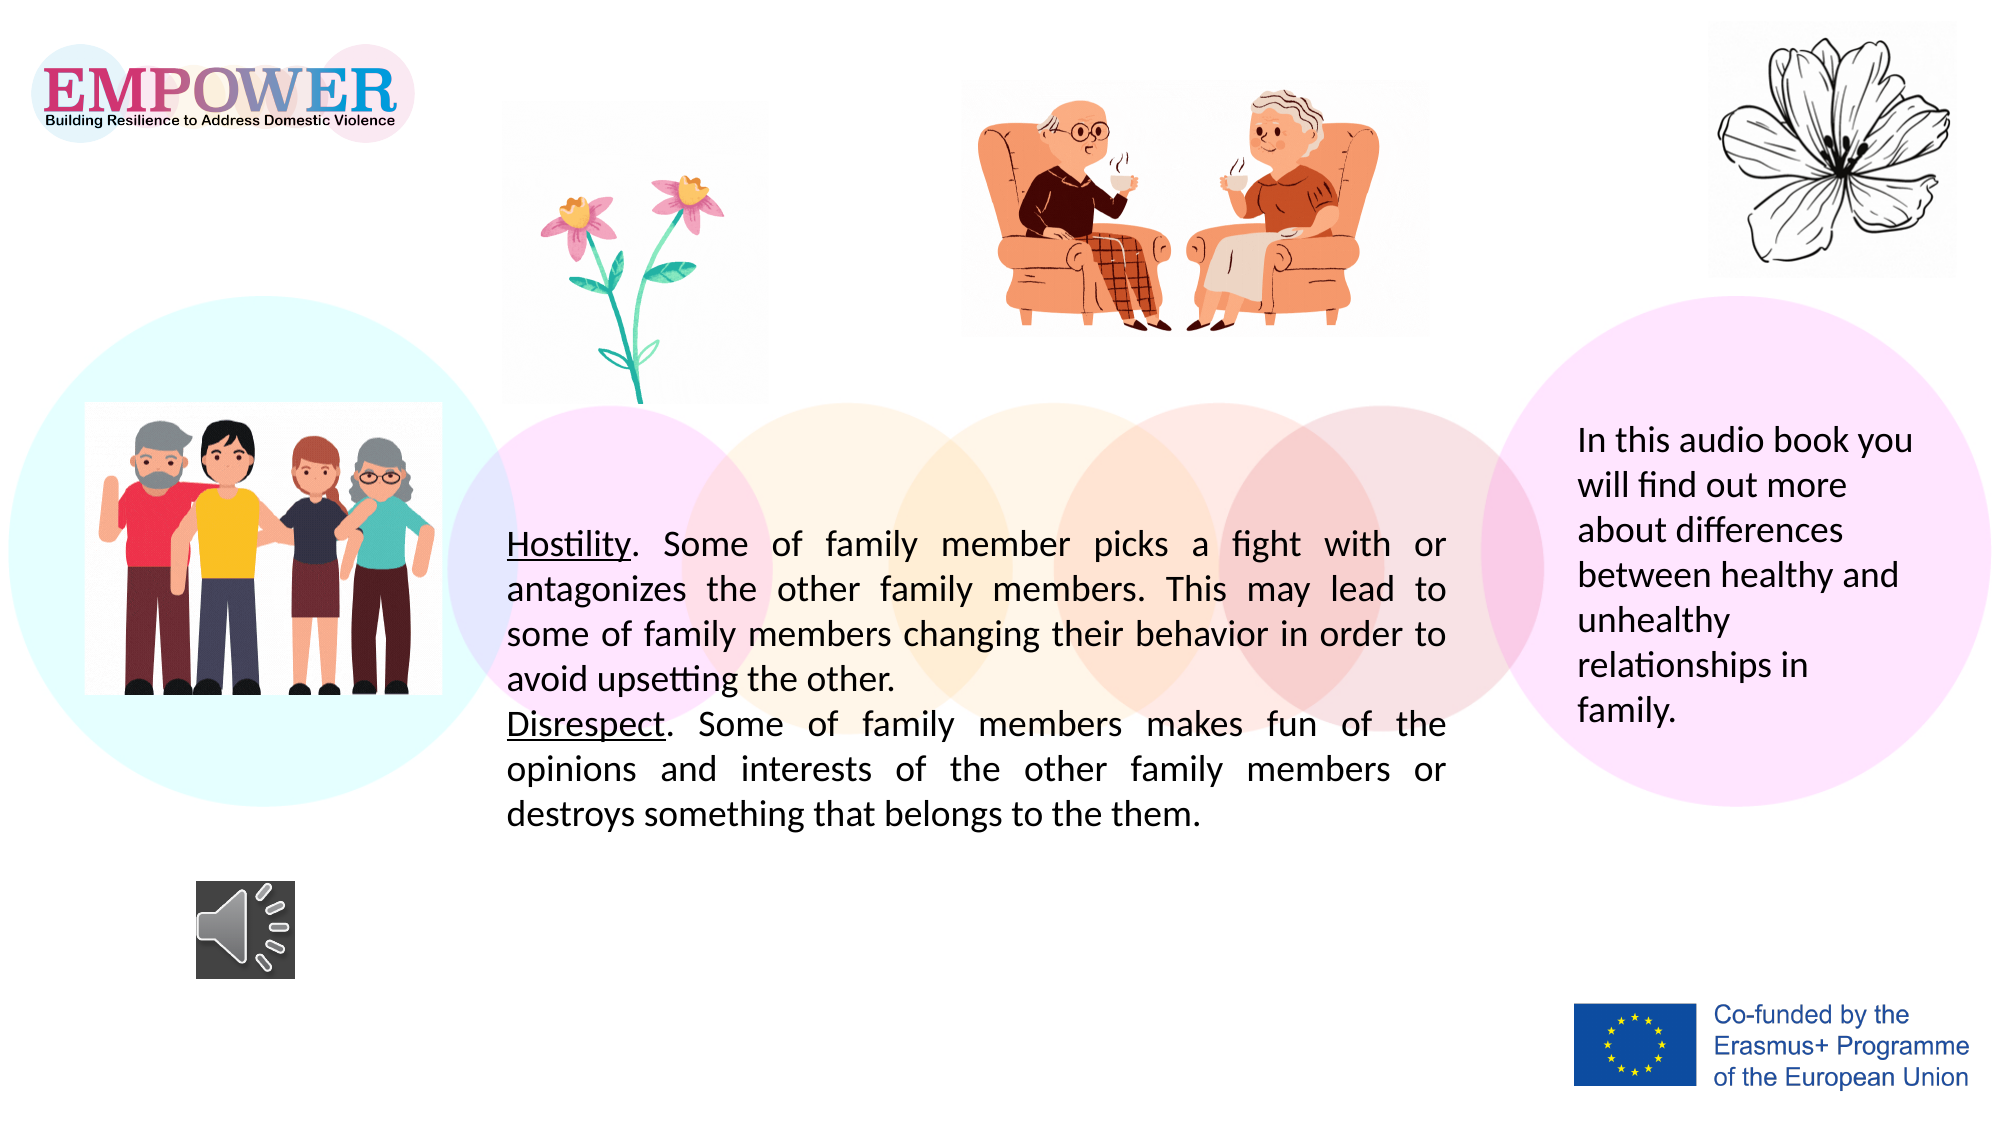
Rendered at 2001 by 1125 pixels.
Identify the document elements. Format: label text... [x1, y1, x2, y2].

picture [1708, 21, 1957, 278]
picture [31, 44, 415, 143]
text_box Hostility. Some of family member picks a fight with or antagonizes the other family members. This may lead to some of family members changing their behavior in order to avoid upsetting the other. Disrespect. Some of family members makes fun of the opinions and interests of the other family members or destroys something that belongs to the them. [491, 807, 1463, 841]
picture [195, 880, 296, 980]
picture [8, 80, 1992, 807]
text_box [1550, 979, 2000, 1109]
